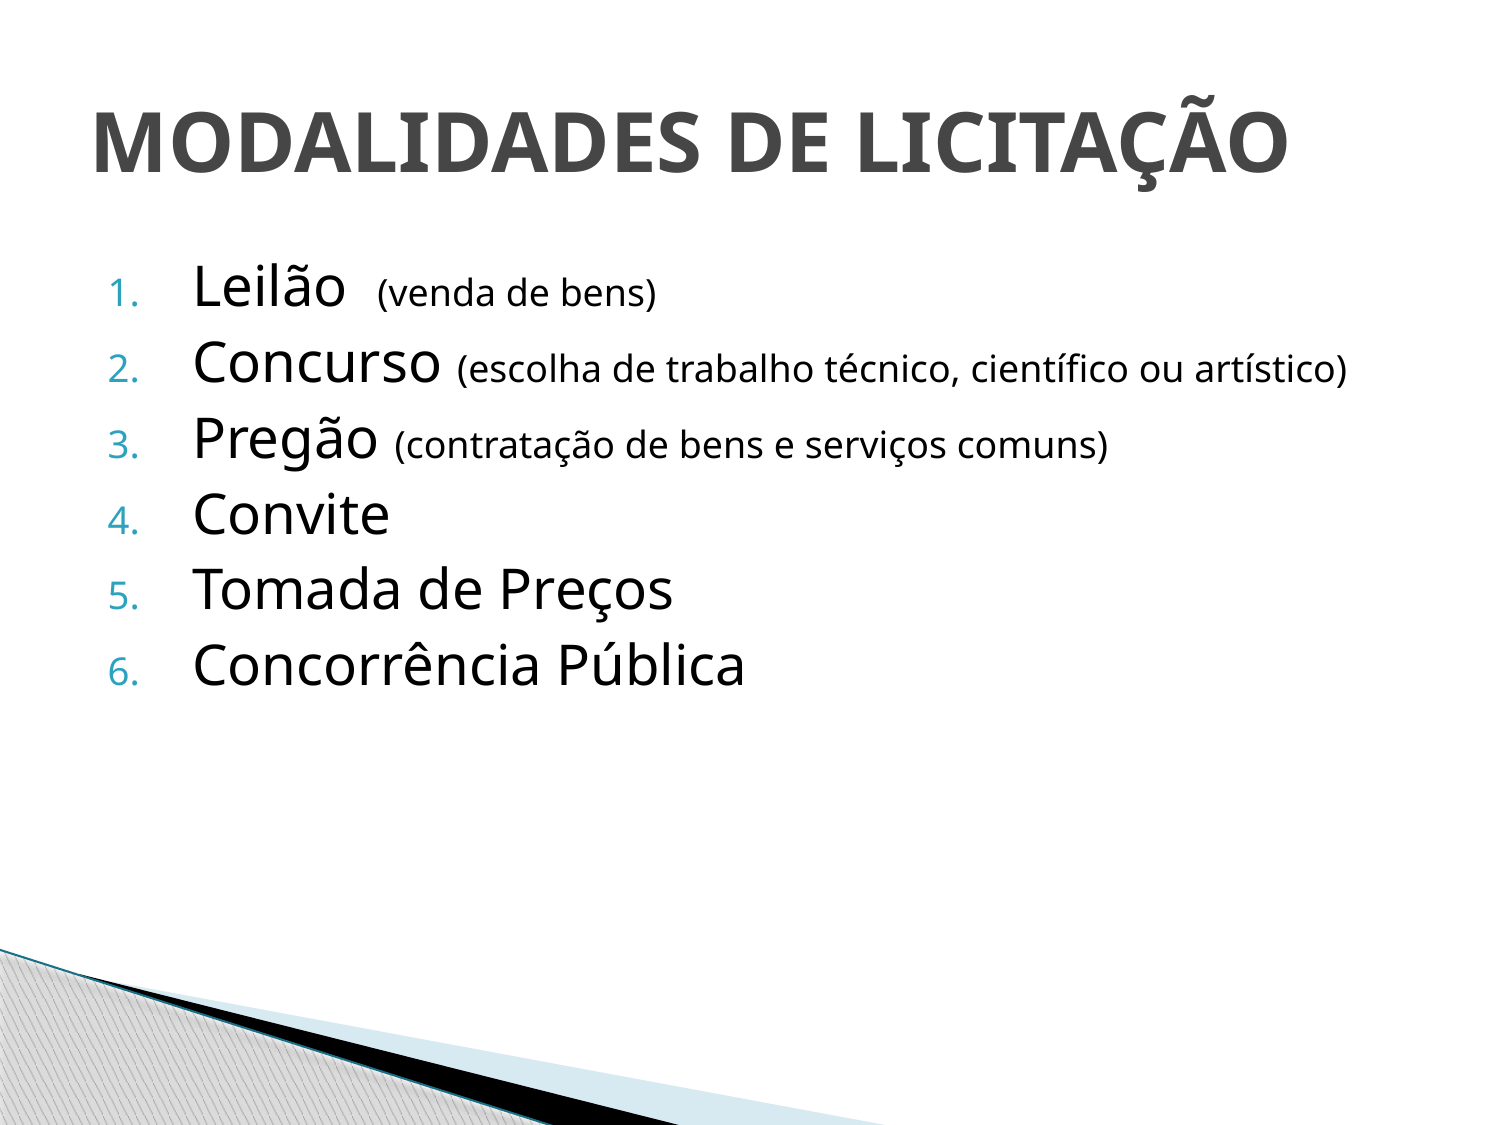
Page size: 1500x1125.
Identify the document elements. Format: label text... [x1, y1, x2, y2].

title MODALIDADES DE LICITAÇÃO [75, 45, 1425, 233]
list Leilão (venda de bens) Concurso (escolha de trabalho técnico, científico ou artístico) Pregão (contratação de bens e serviços comuns) Convite Tomada de Preços Concorrência Pública [75, 243, 1425, 986]
